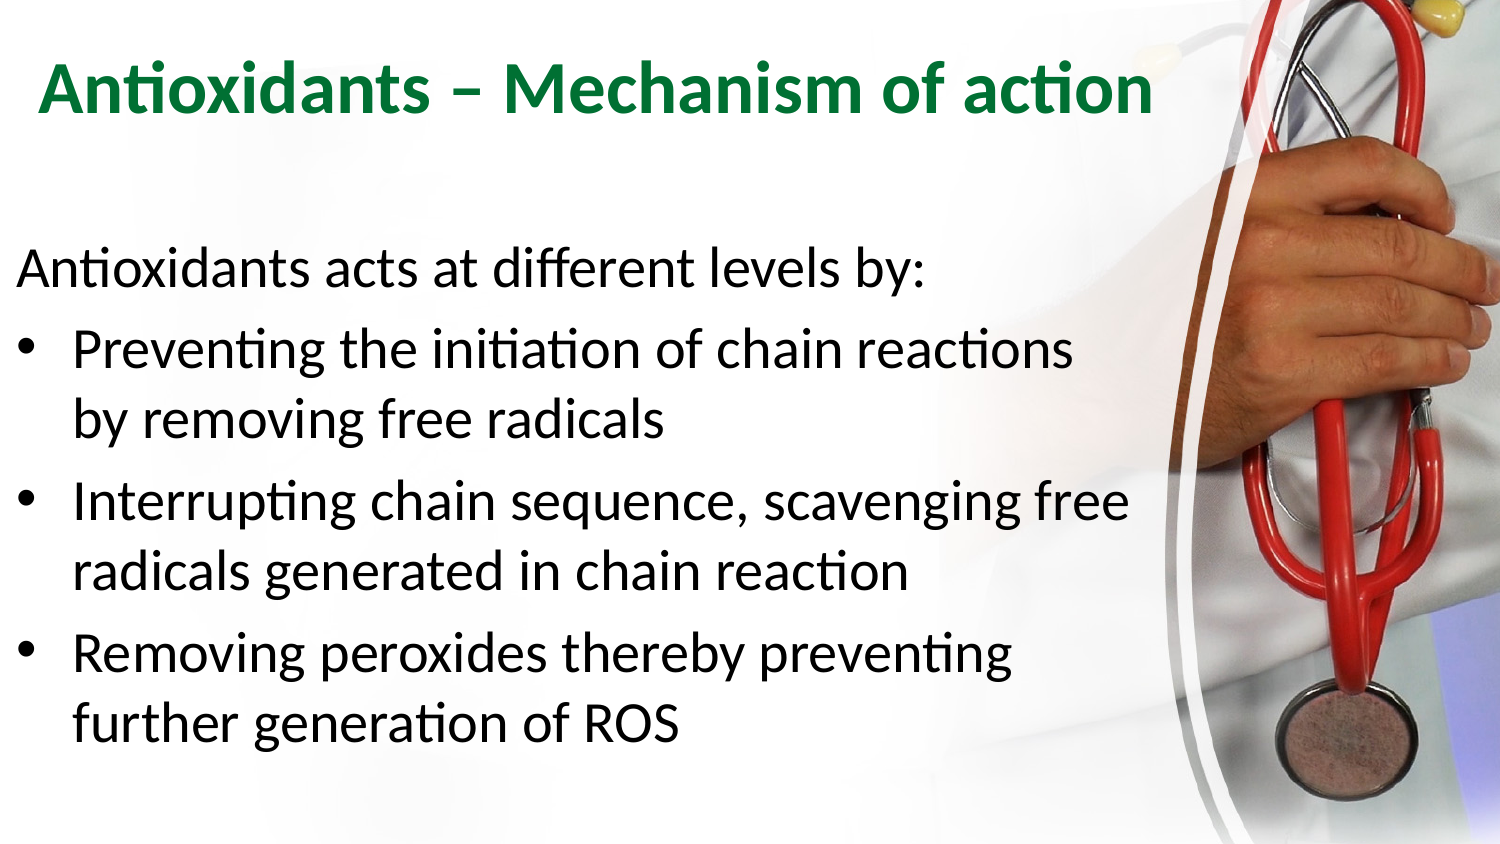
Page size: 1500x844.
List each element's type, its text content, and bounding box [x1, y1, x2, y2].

picture [0, 0, 1500, 844]
title Antioxidants – Mechanism of action [23, 21, 1500, 147]
list Antioxidants acts at different levels by: Preventing the initiation of chain reactions by removing free radicals Interrupting chain sequence, scavenging free radicals generated in chain reaction Removing peroxides thereby preventing further generation of ROS [1, 221, 1151, 844]
